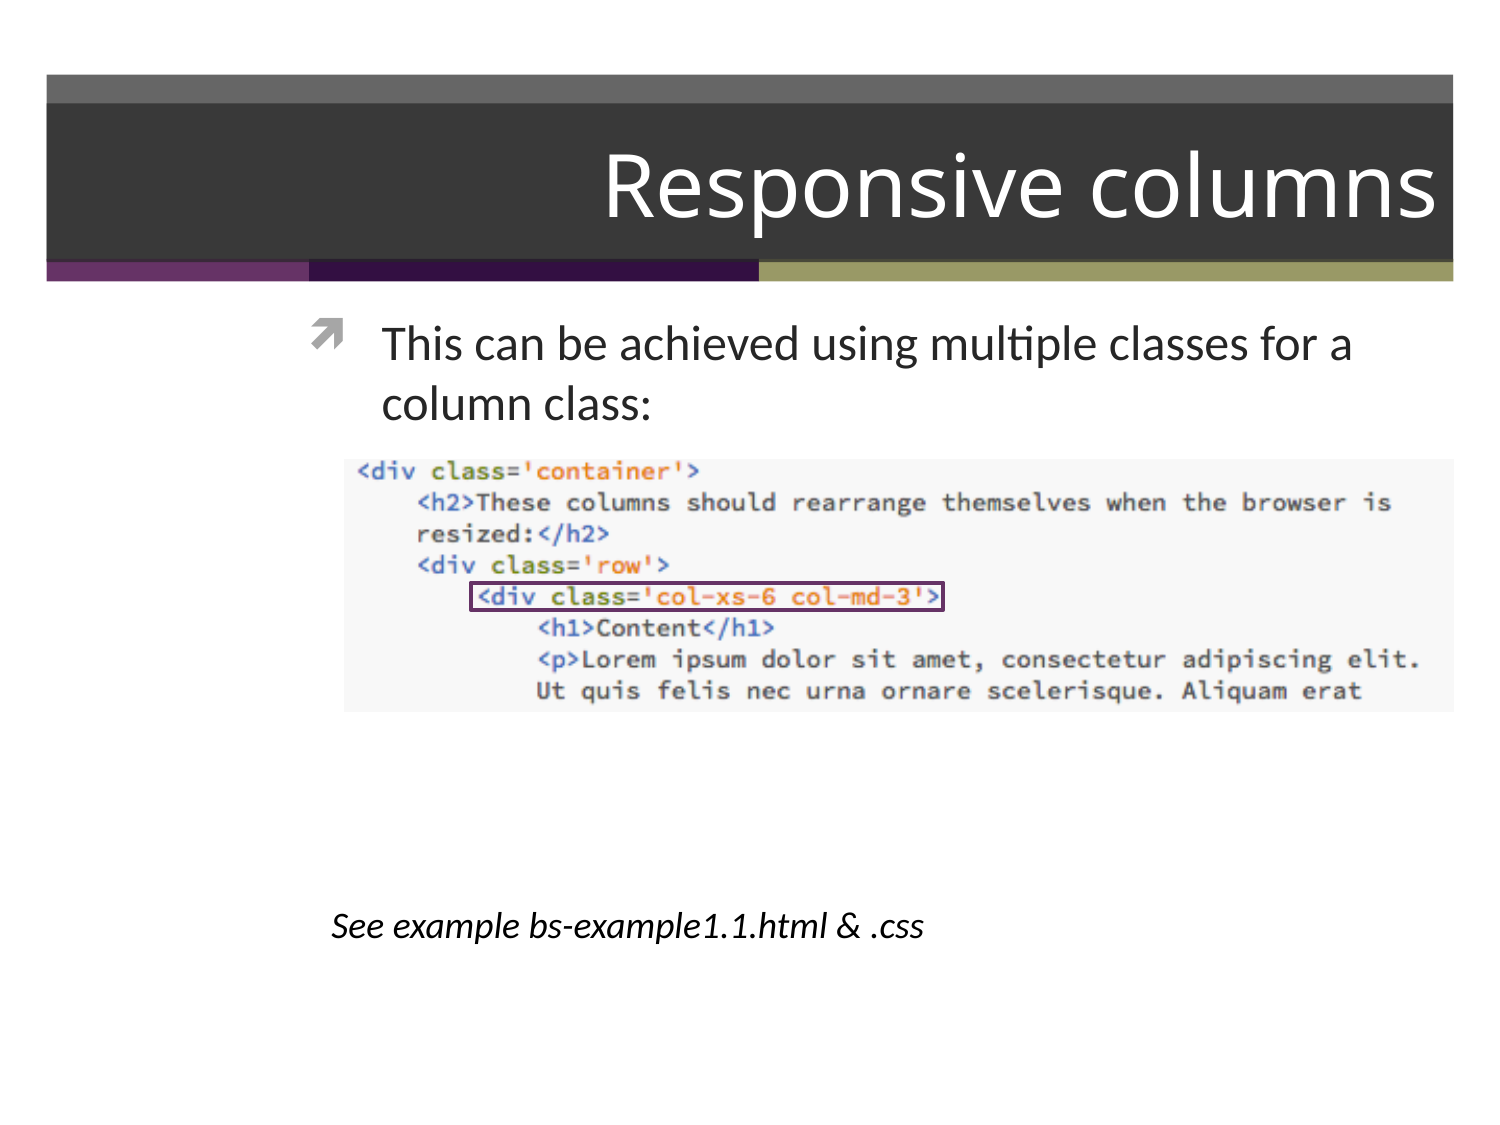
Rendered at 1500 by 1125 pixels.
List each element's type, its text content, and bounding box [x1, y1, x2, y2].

text_box See example bs-example1.1.html & .css [316, 894, 1421, 954]
picture [344, 458, 1454, 712]
text_box This can be achieved using multiple classes for a column class: [292, 302, 1454, 958]
title Responsive columns [46, 103, 1454, 263]
